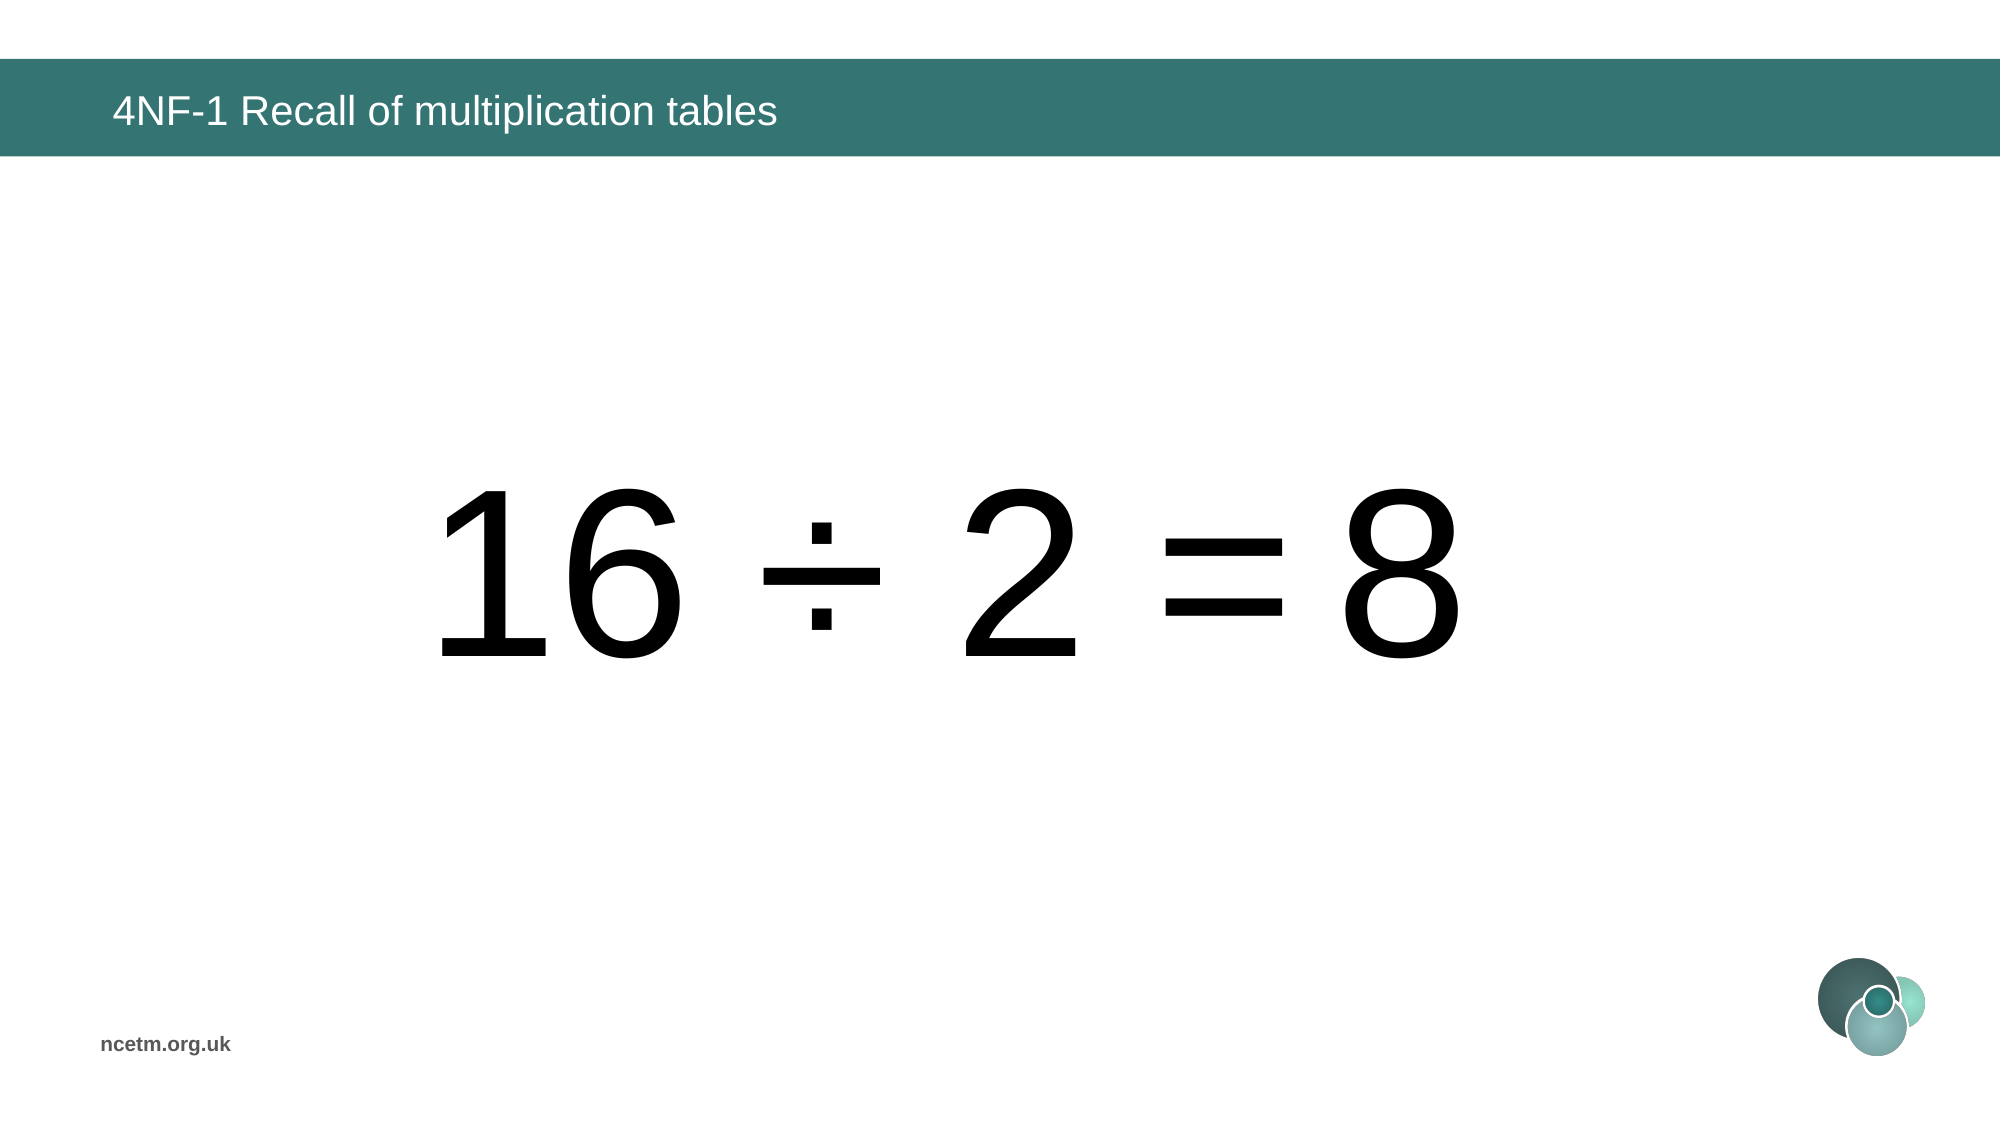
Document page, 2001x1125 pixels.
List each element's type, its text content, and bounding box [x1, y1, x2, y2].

text_box 8 [1321, 409, 1485, 712]
picture [1818, 958, 1925, 1056]
text_box 16 ÷ 2 = [409, 409, 1321, 712]
title 4NF-1 Recall of multiplication tables [97, 76, 1945, 147]
